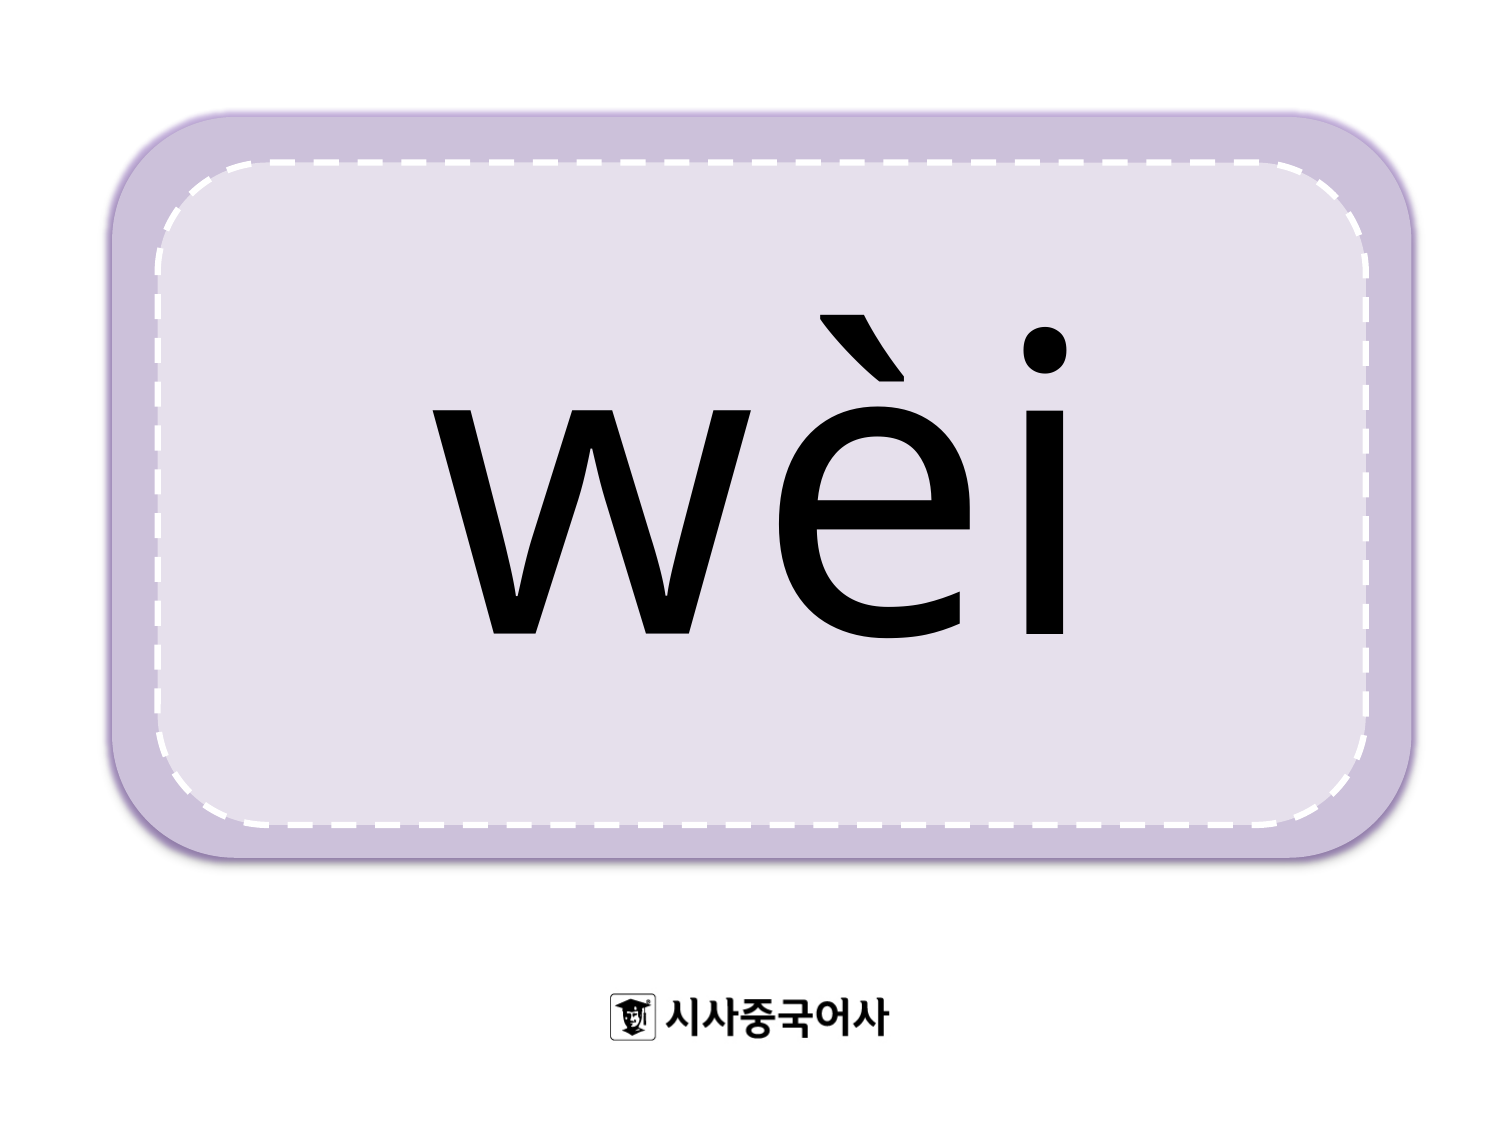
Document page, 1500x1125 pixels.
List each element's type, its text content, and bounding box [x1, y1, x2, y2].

text_box wèi [159, 136, 1368, 799]
picture [602, 987, 898, 1047]
